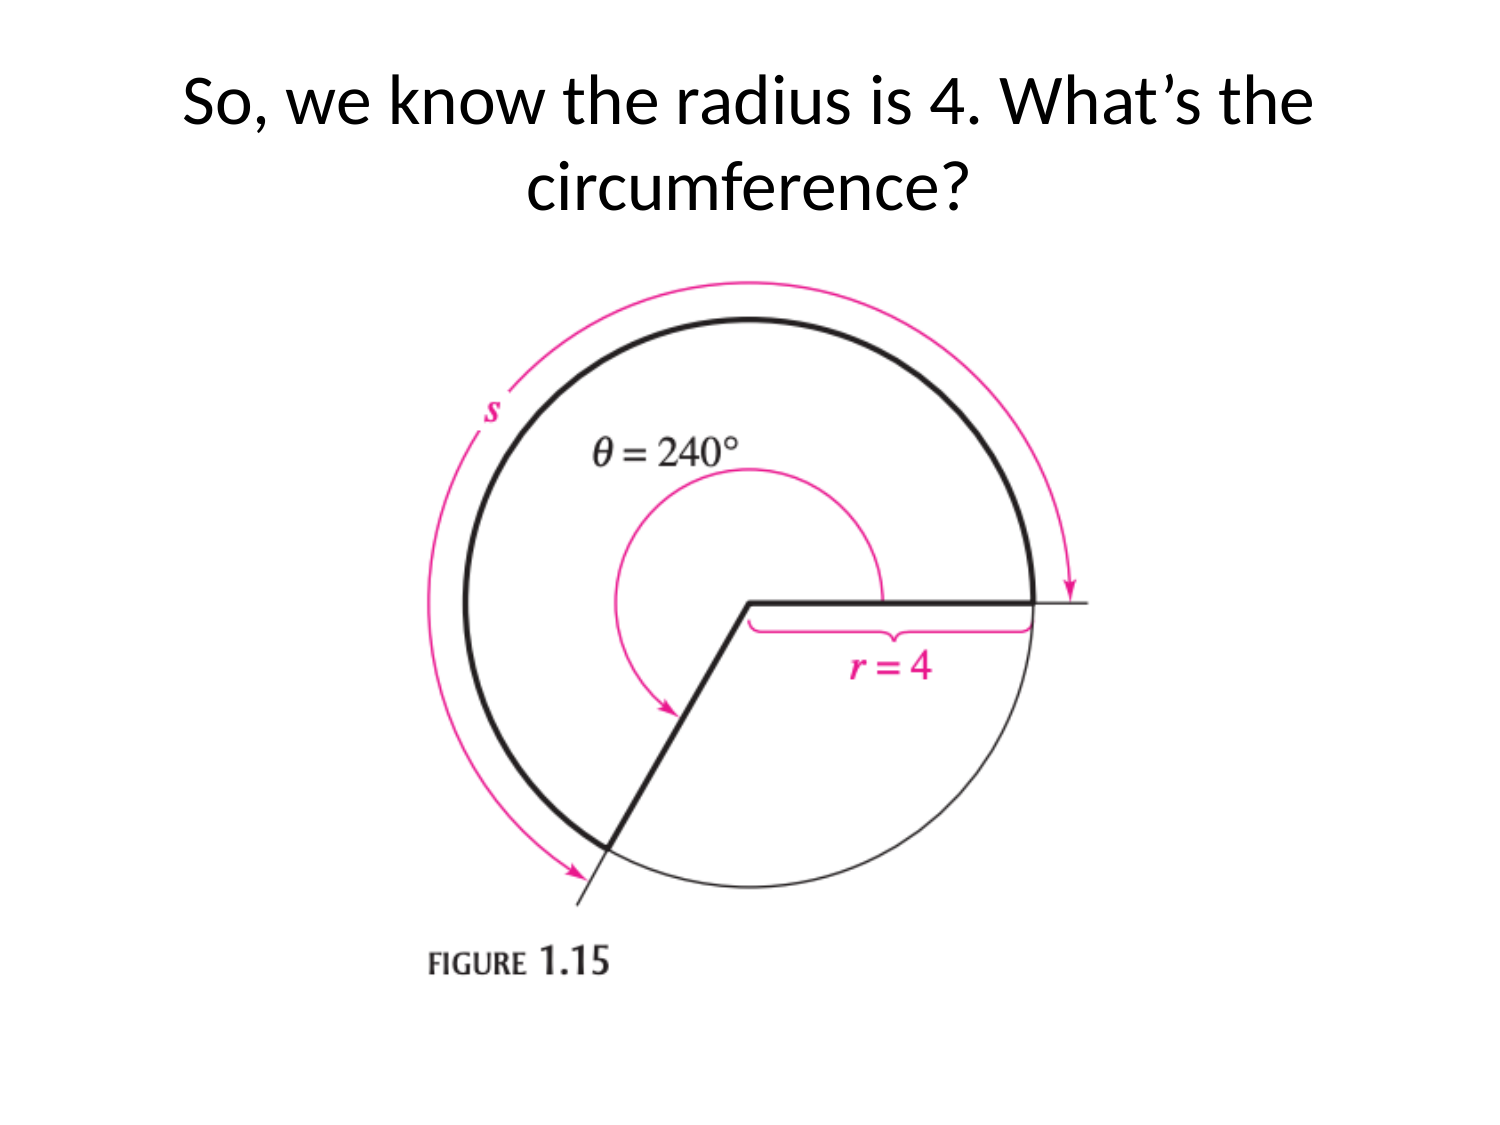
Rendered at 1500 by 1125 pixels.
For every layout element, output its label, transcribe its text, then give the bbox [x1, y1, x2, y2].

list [74, 262, 1426, 1006]
title So, we know the radius is 4. What’s the circumference? [75, 45, 1425, 233]
